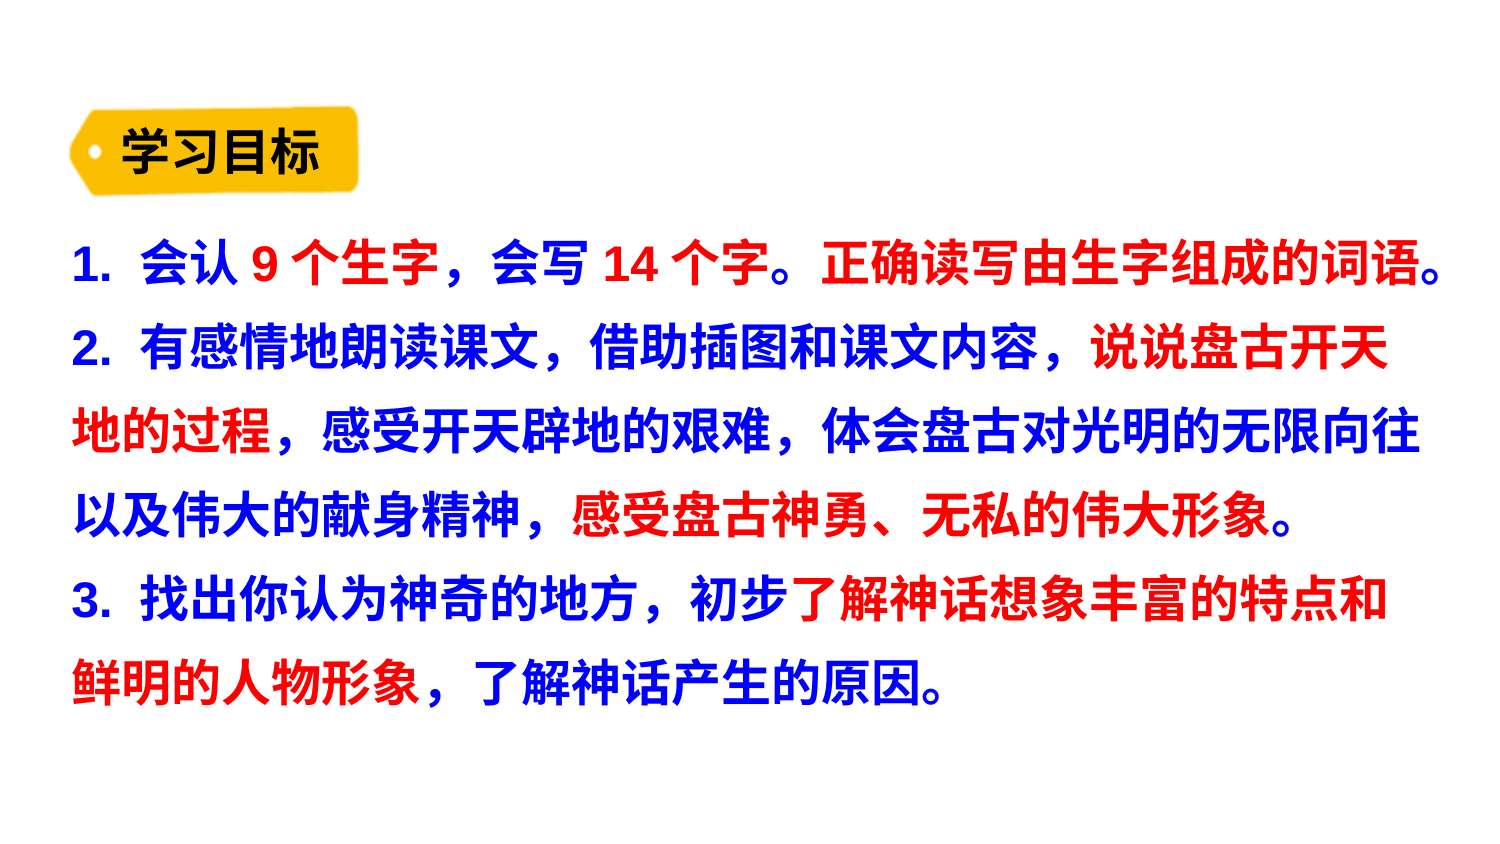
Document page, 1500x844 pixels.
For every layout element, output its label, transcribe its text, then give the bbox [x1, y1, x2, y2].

picture [56, 101, 370, 201]
text_box 1. 会认9个生字，会写14个字。正确读写由生字组成的词语。 2. 有感情地朗读课文，借助插图和课文内容，说说盘古开天地的过程，感受开天辟地的艰难，体会盘古对光明的无限向往以及伟大的献身精神，感受盘古神勇、无私的伟大形象。 3. 找出你认为神奇的地方，初步了解神话想象丰富的特点和鲜明的人物形象，了解神话产生的原因。 [56, 200, 1448, 719]
